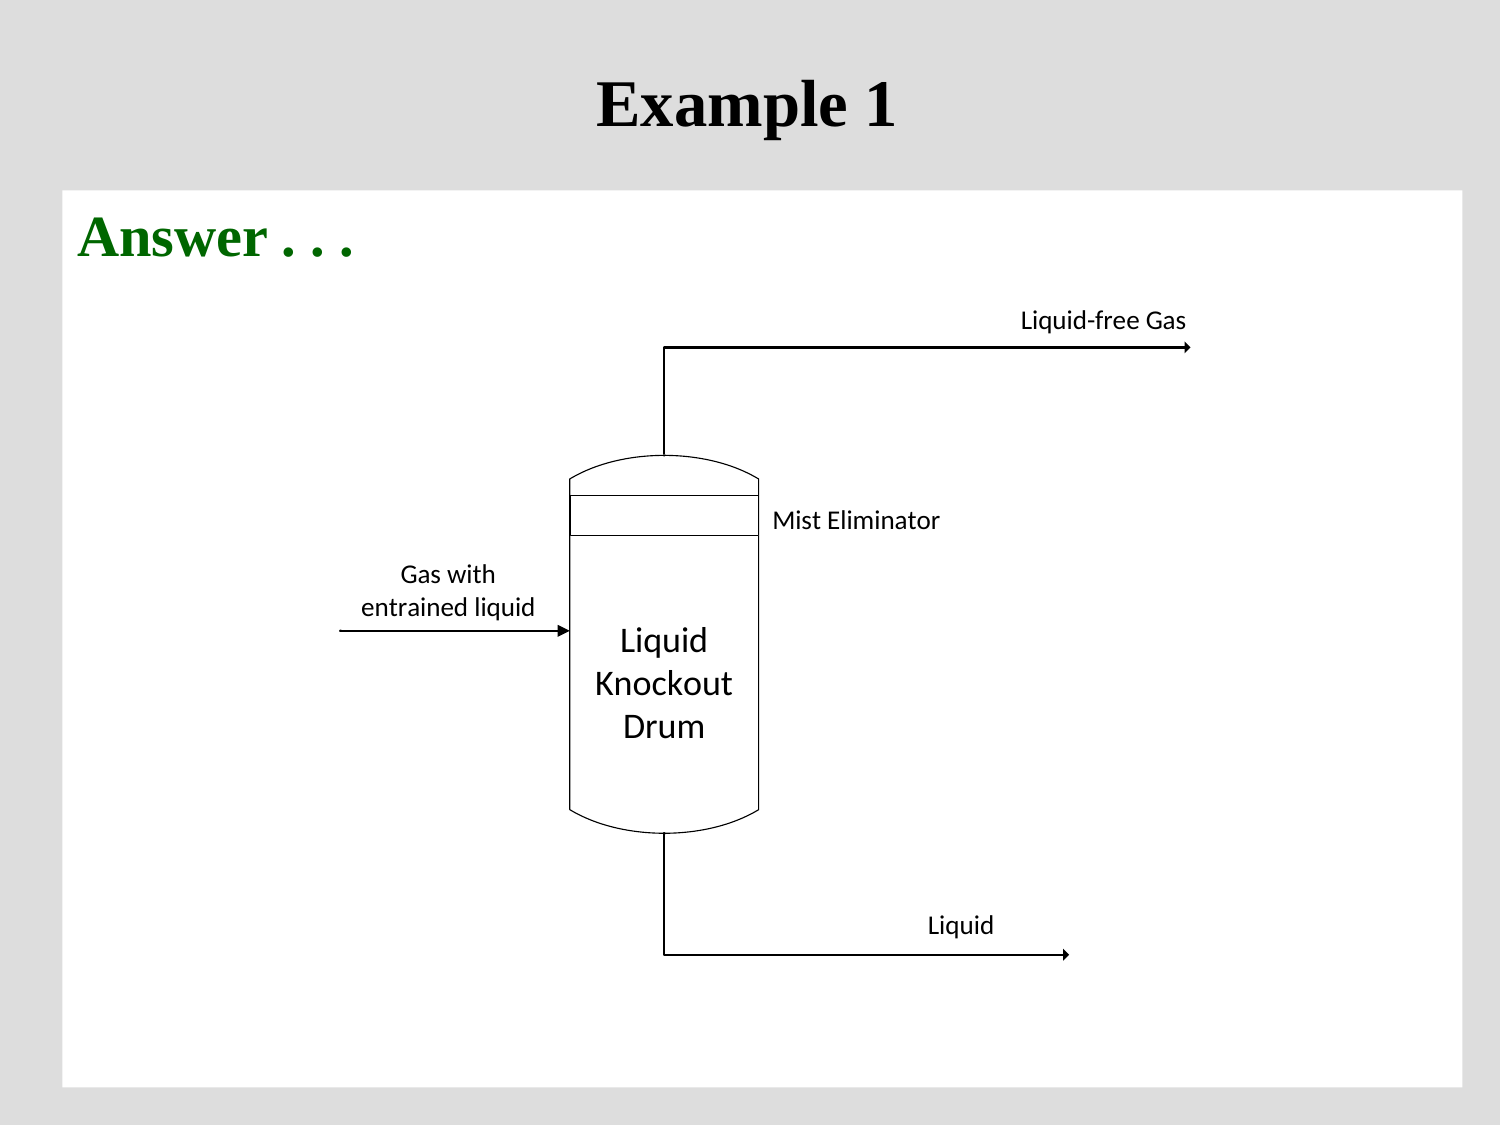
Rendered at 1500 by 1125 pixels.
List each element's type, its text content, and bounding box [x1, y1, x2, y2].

title Example 1 [41, 24, 1454, 175]
subtitle Answer . . . [62, 190, 1463, 1088]
picture [337, 299, 1193, 963]
